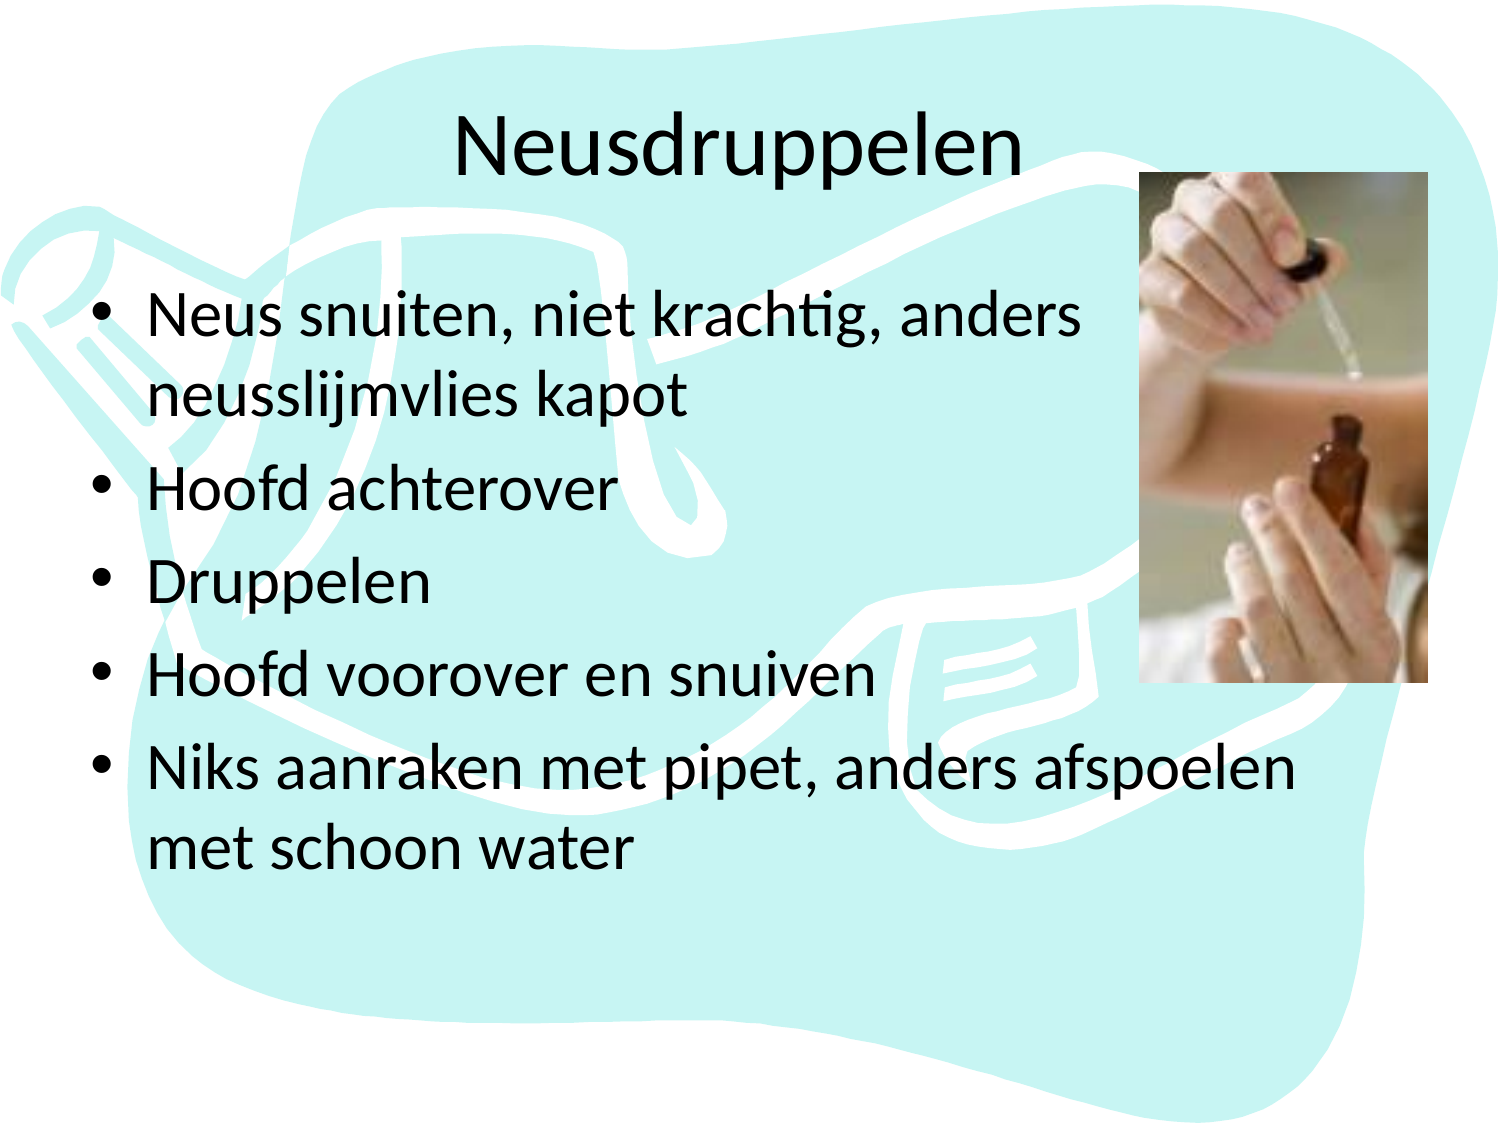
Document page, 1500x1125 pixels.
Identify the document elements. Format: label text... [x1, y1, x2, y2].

title Neusdruppelen [75, 45, 1425, 233]
picture [1139, 172, 1428, 684]
list Neus snuiten, niet krachtig, anders neusslijmvlies kapot Hoofd achterover Druppelen Hoofd voorover en snuiven Niks aanraken met pipet, anders afspoelen met schoon water [75, 262, 1425, 1005]
